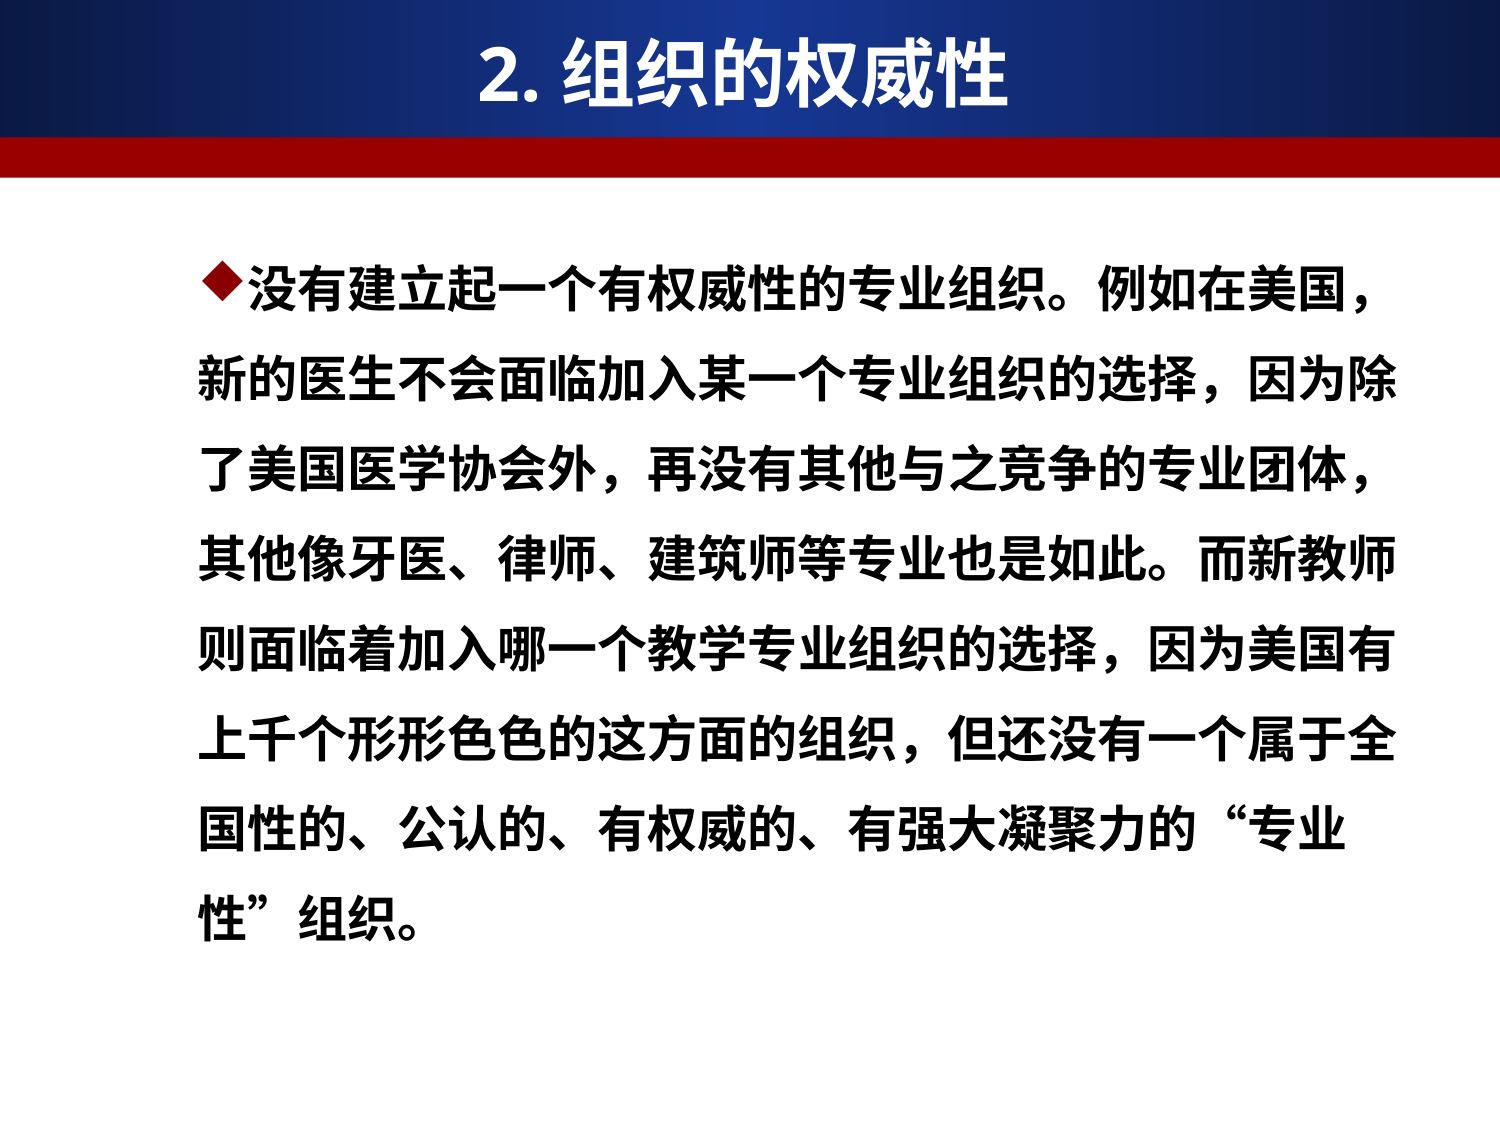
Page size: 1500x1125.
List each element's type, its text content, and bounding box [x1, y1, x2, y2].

title 2.组织的权威性 [50, 24, 1438, 118]
list 没有建立起一个有权威性的专业组织。例如在美国，新的医生不会面临加入某一个专业组织的选择，因为除了美国医学协会外，再没有其他与之竞争的专业团体，其他像牙医、律师、建筑师等专业也是如此。而新教师则面临着加入哪一个教学专业组织的选择，因为美国有上千个形形色色的这方面的组织，但还没有一个属于全国性的、公认的、有权威的、有强大凝聚力的“专业性”组织。 [183, 219, 1424, 965]
